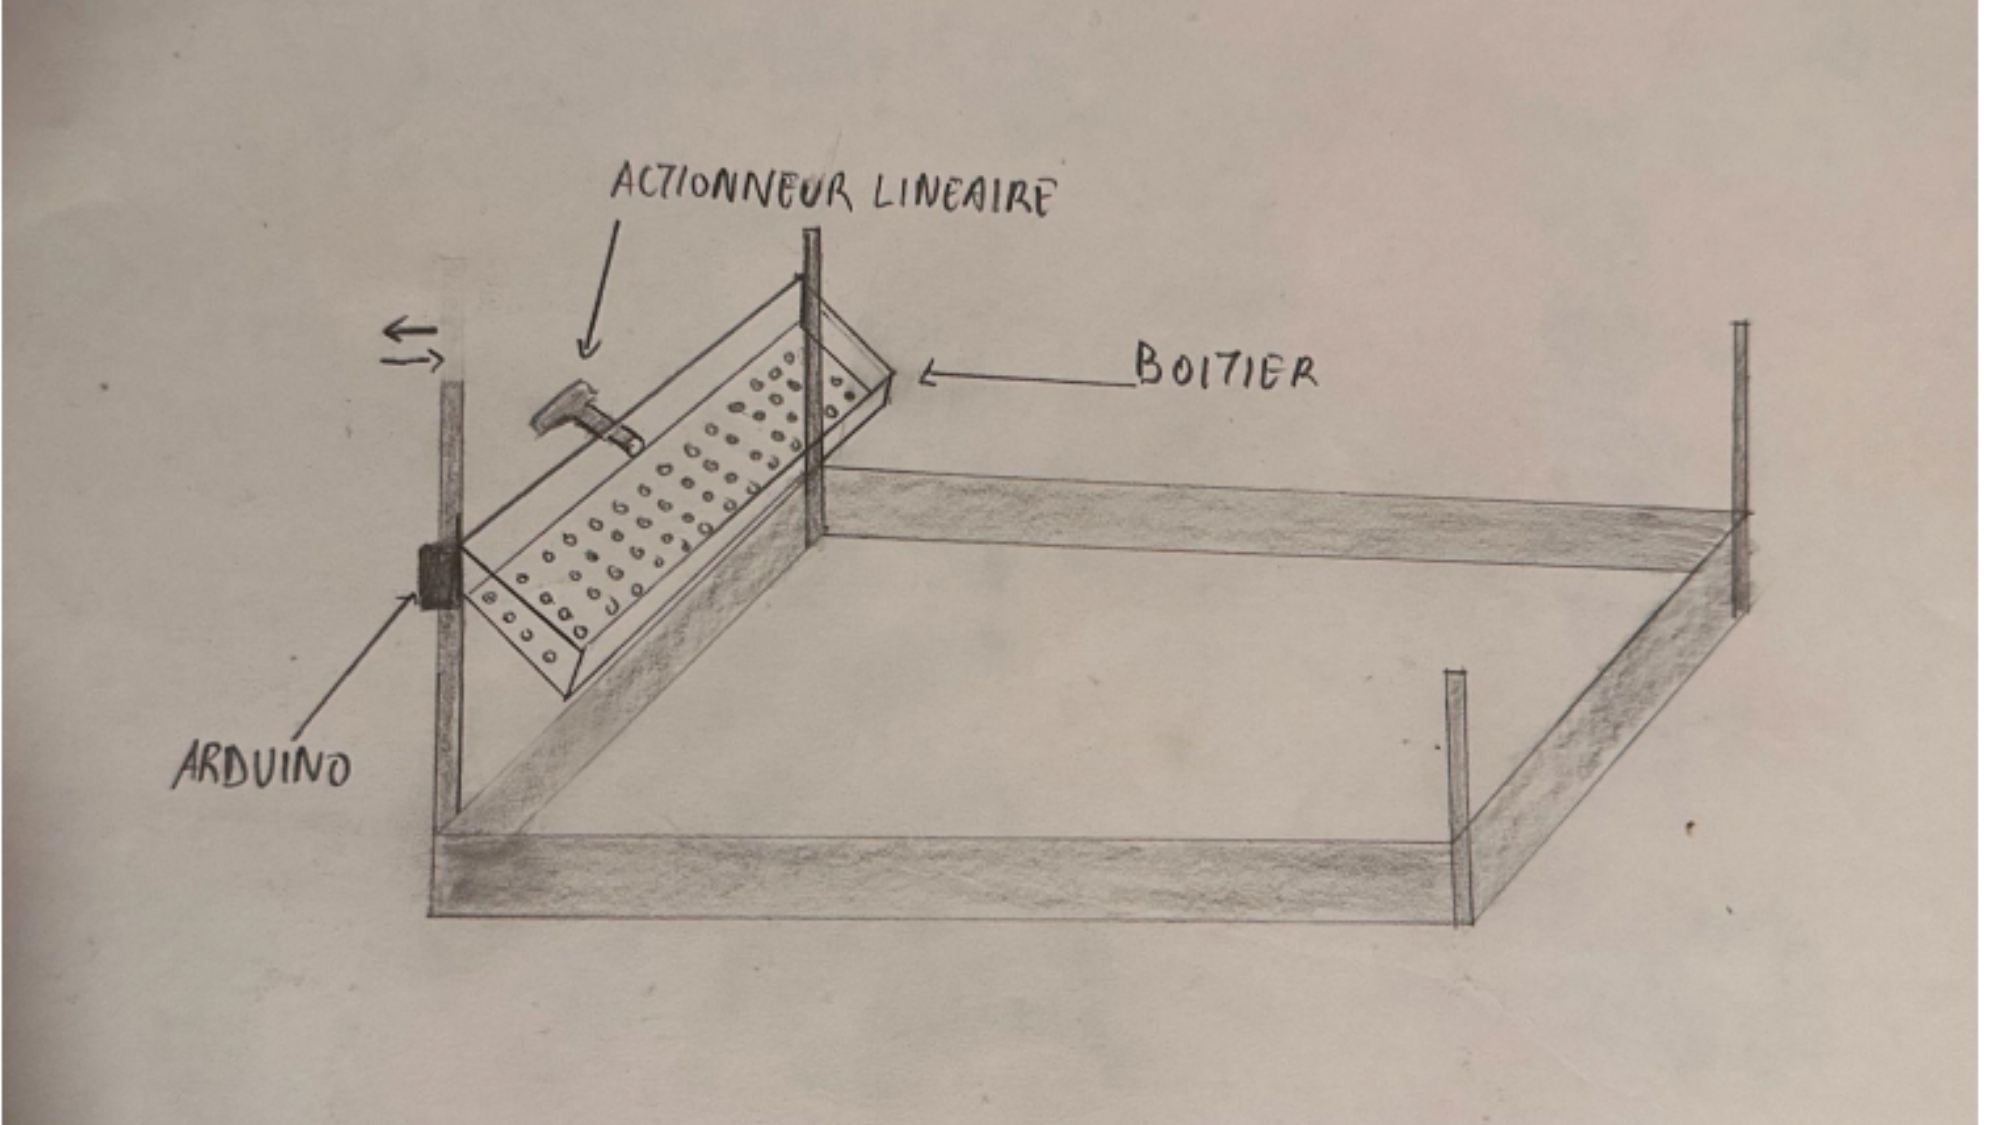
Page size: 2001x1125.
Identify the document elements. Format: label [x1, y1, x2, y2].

list [0, 0, 2000, 1125]
